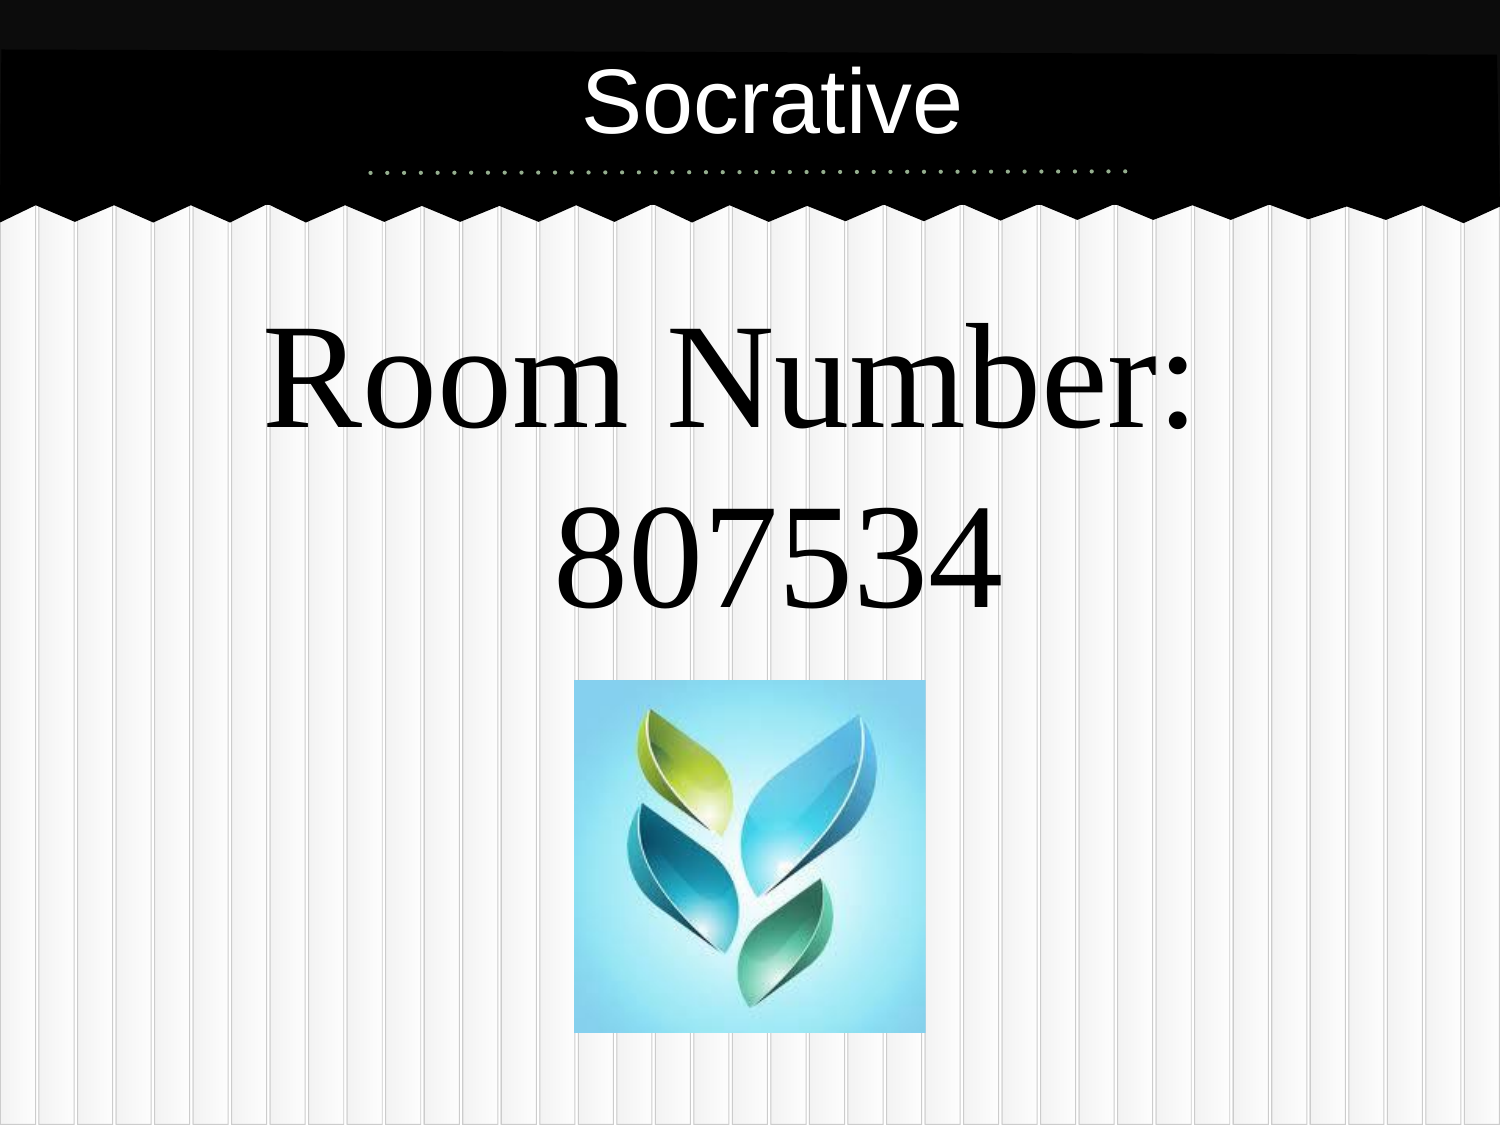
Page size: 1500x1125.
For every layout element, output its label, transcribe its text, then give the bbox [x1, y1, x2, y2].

text_box [574, 680, 926, 1033]
title Socrative [75, 2, 1425, 191]
list Room Number: 807534 [75, 262, 1425, 1057]
